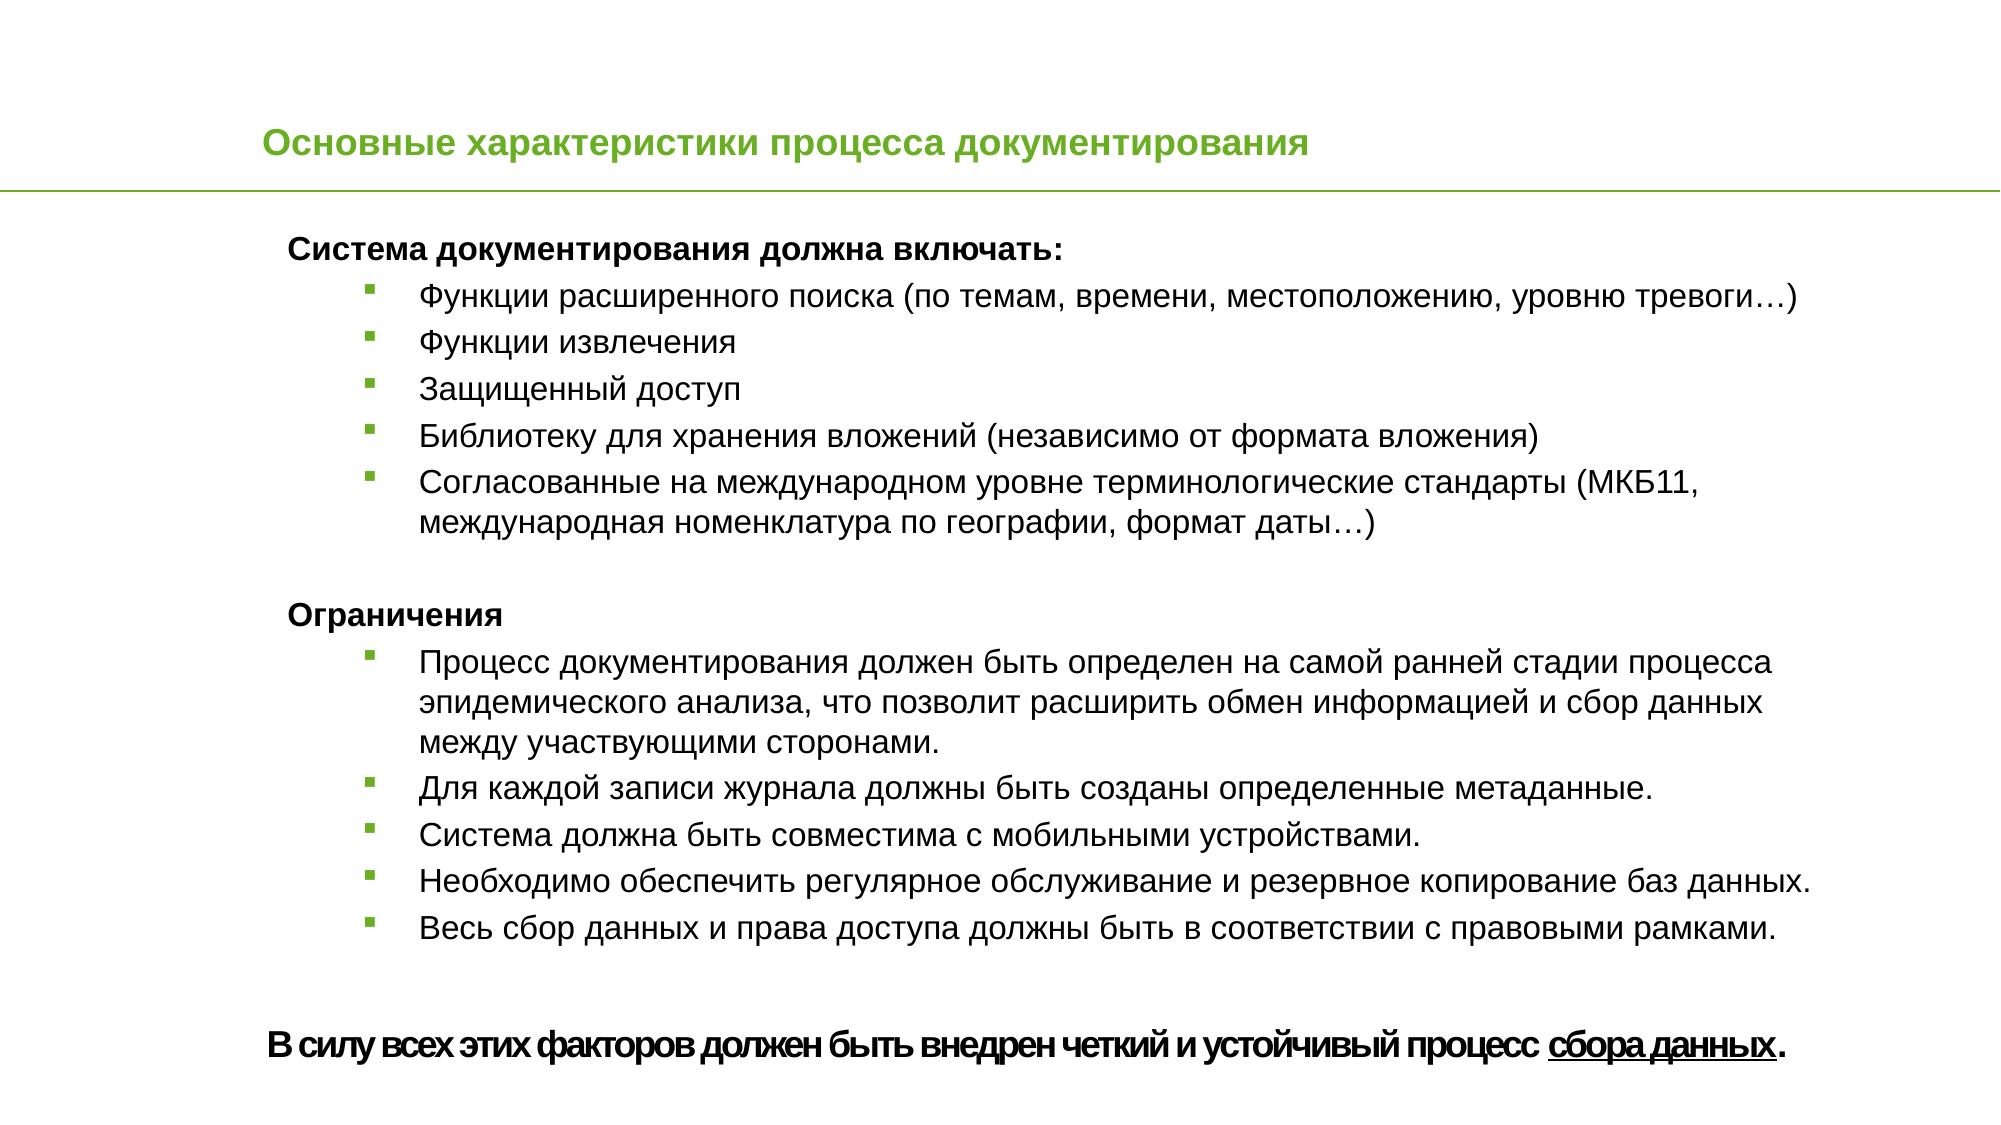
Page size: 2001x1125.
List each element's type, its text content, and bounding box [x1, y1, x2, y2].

text_box Система документирования должна включать: Функции расширенного поиска (по темам, времени, местоположению, уровню тревоги…) Функции извлечения Защищенный доступ Библиотеку для хранения вложений (независимо от формата вложения) Согласованные на международном уровне терминологические стандарты (МКБ11, международная номенклатура по географии, формат даты…) Ограничения Процесс документирования должен быть определен на самой ранней стадии процесса эпидемического анализа, что позволит расширить обмен информацией и сбор данных между участвующими сторонами. Для каждой записи журнала должны быть созданы определенные метаданные. Система должна быть совместима с мобильными устройствами. Необходимо обеспечить регулярное обслуживание и резервное копирование баз данных. Весь сбор данных и права доступа должны быть в соответствии с правовыми рамками. [272, 219, 1878, 1125]
text_box В силу всех этих факторов должен быть внедрен четкий и устойчивый процесс сбора данных. [251, 1012, 1803, 1073]
text_box Основные характеристики процесса документирования [247, 110, 1448, 171]
